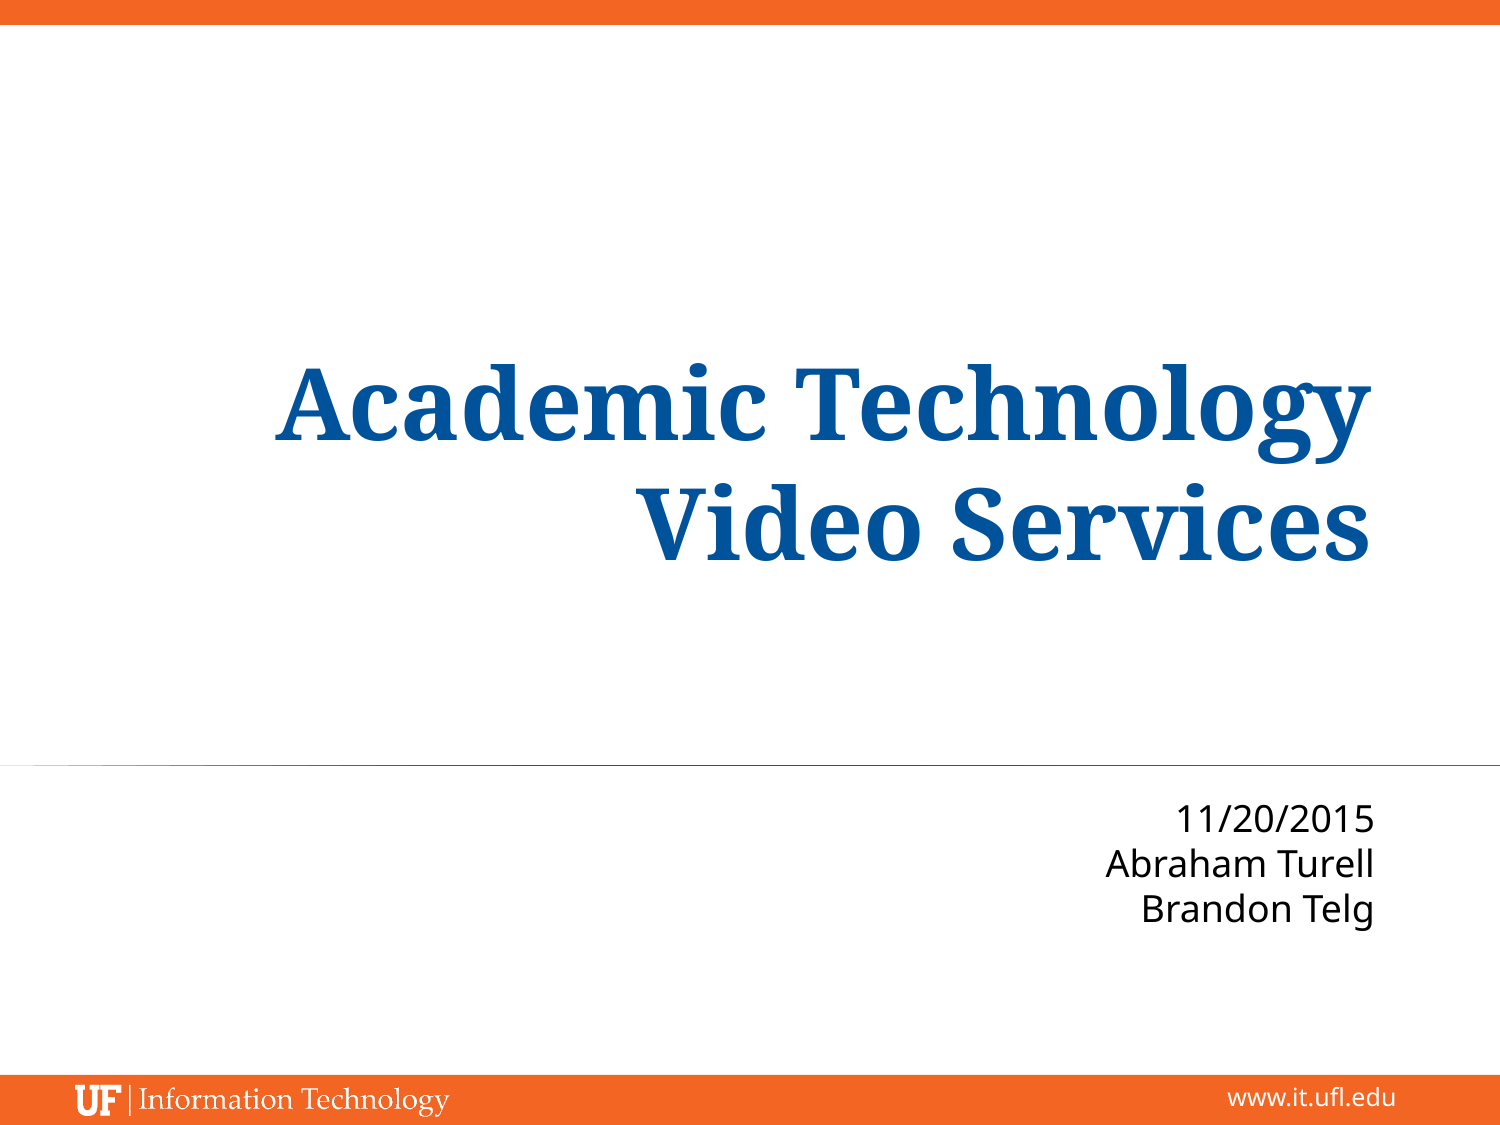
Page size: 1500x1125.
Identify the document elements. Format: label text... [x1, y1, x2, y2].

picture [75, 1083, 450, 1117]
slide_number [1074, 787, 1390, 848]
title Academic Technology Video Services [112, 287, 1388, 588]
